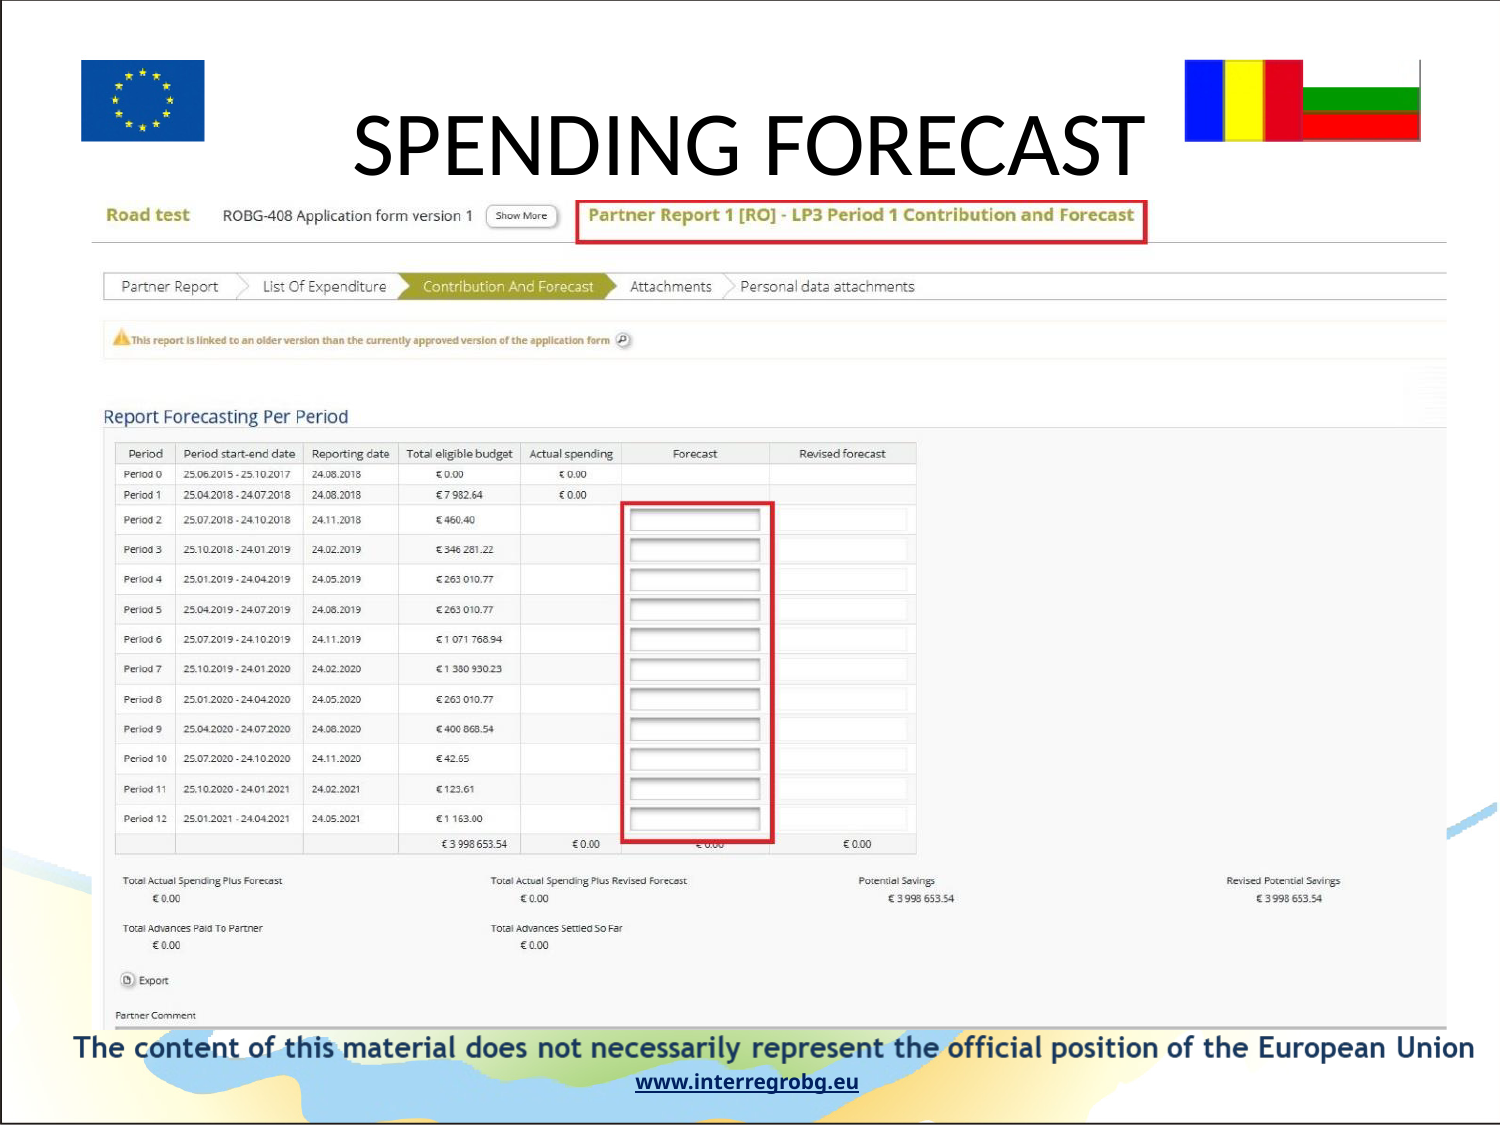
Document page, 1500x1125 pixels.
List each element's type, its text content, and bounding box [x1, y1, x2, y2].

text_box www.interregrobg.eu [50, 1089, 1450, 1104]
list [91, 199, 1447, 1017]
picture [0, 0, 1500, 1125]
title SPENDING FORECAST [74, 44, 1426, 233]
